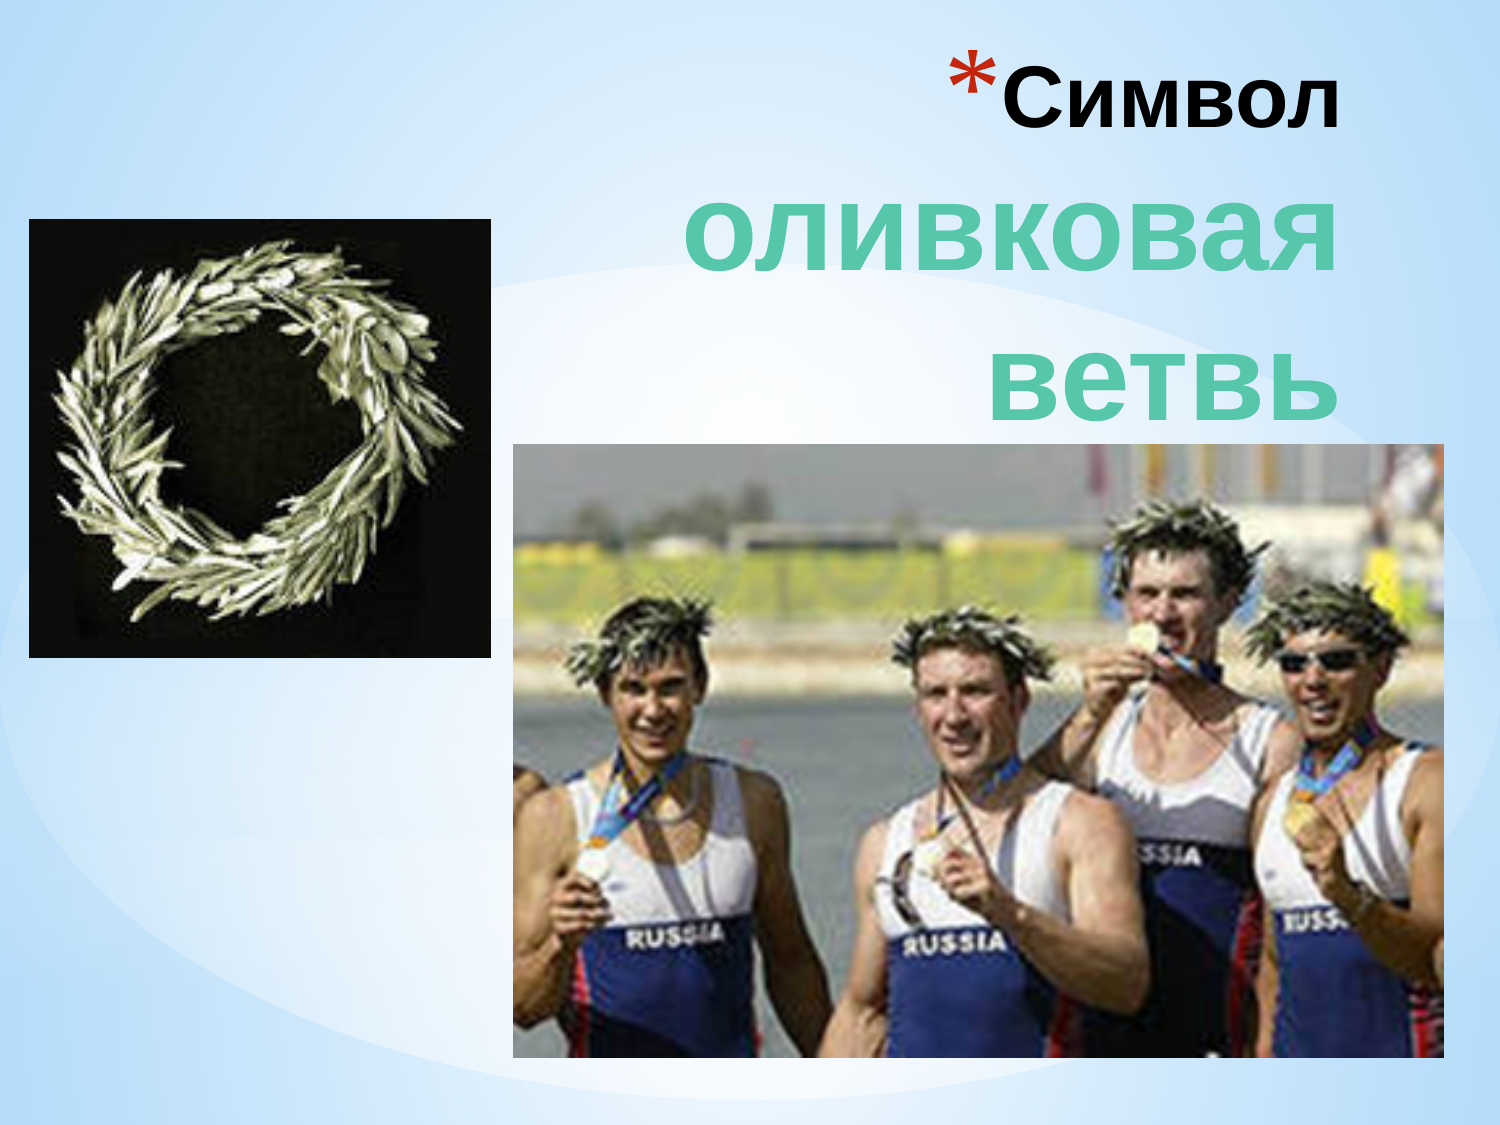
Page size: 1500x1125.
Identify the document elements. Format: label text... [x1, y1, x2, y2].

picture [513, 444, 1444, 1059]
title Символ оливковая ветвь [289, 32, 1358, 220]
picture [29, 219, 491, 658]
